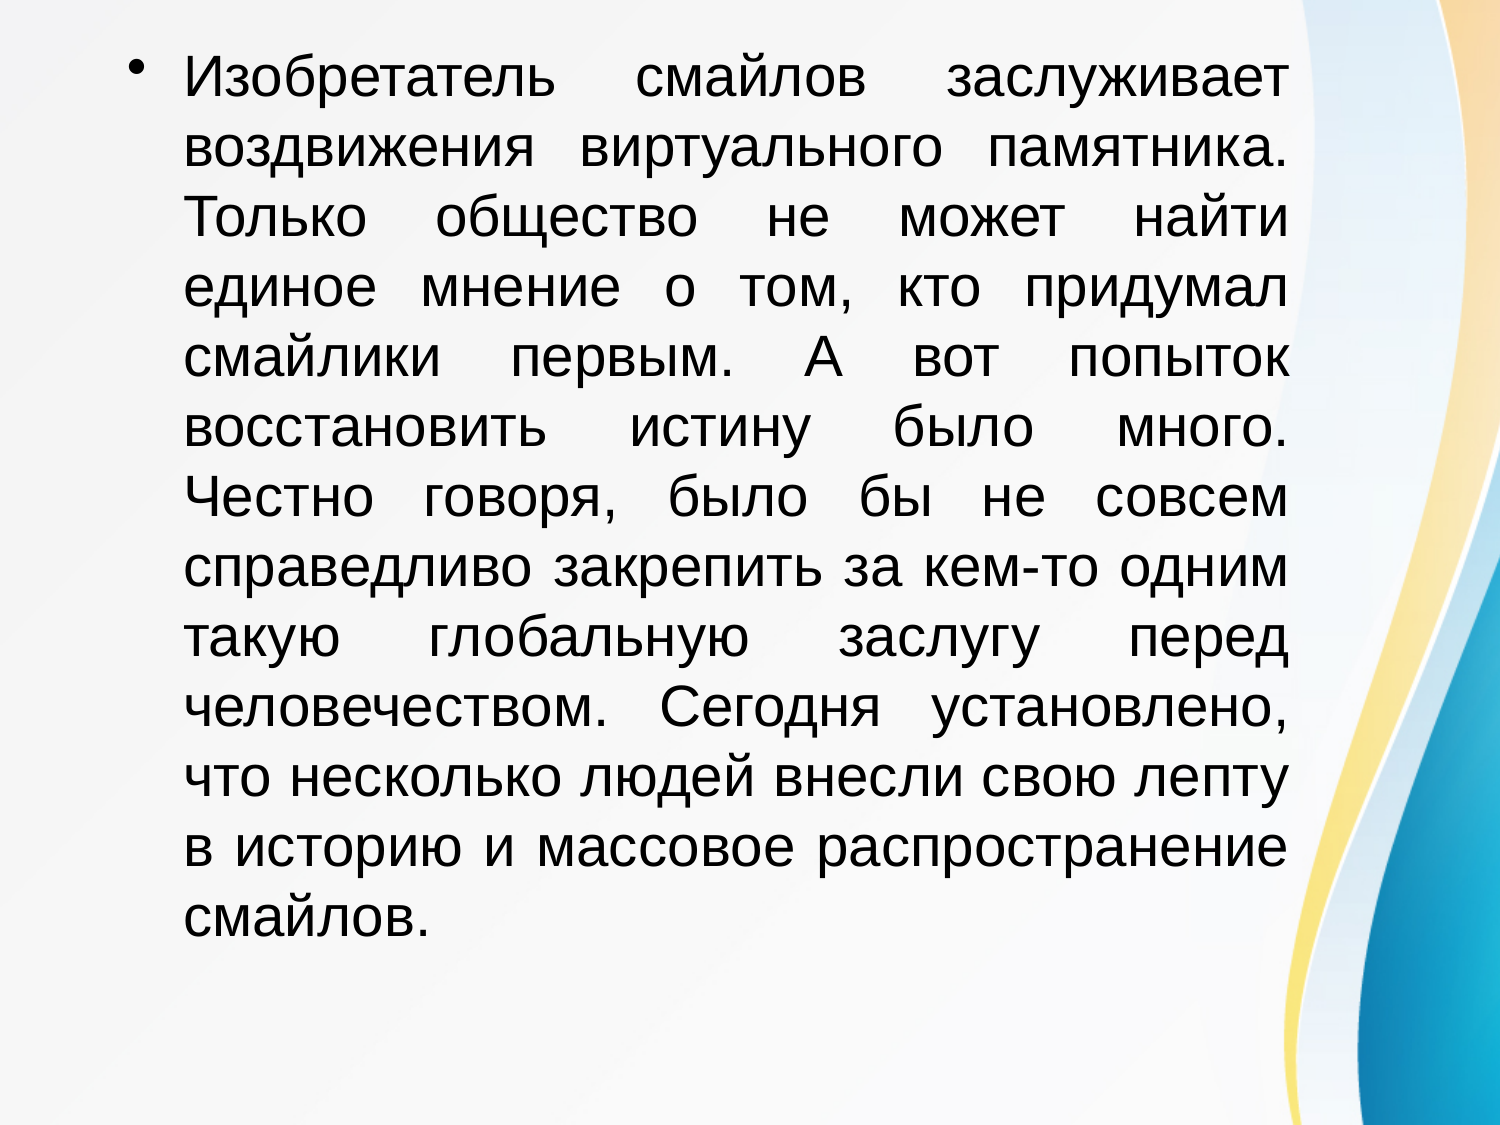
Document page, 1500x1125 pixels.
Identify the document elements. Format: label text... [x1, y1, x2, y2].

picture [0, 0, 1500, 1125]
list Изобретатель смайлов заслуживает воздвижения виртуального памятника. Только общество не может найти единое мнение о том, кто придумал смайлики первым. А вот попыток восстановить истину было много. Честно говоря, было бы не совсем справедливо закрепить за кем-то одним такую глобальную заслугу перед человечеством. Сегодня установлено, что несколько людей внесли свою лепту в историю и массовое распространение смайлов. [111, 30, 1306, 757]
